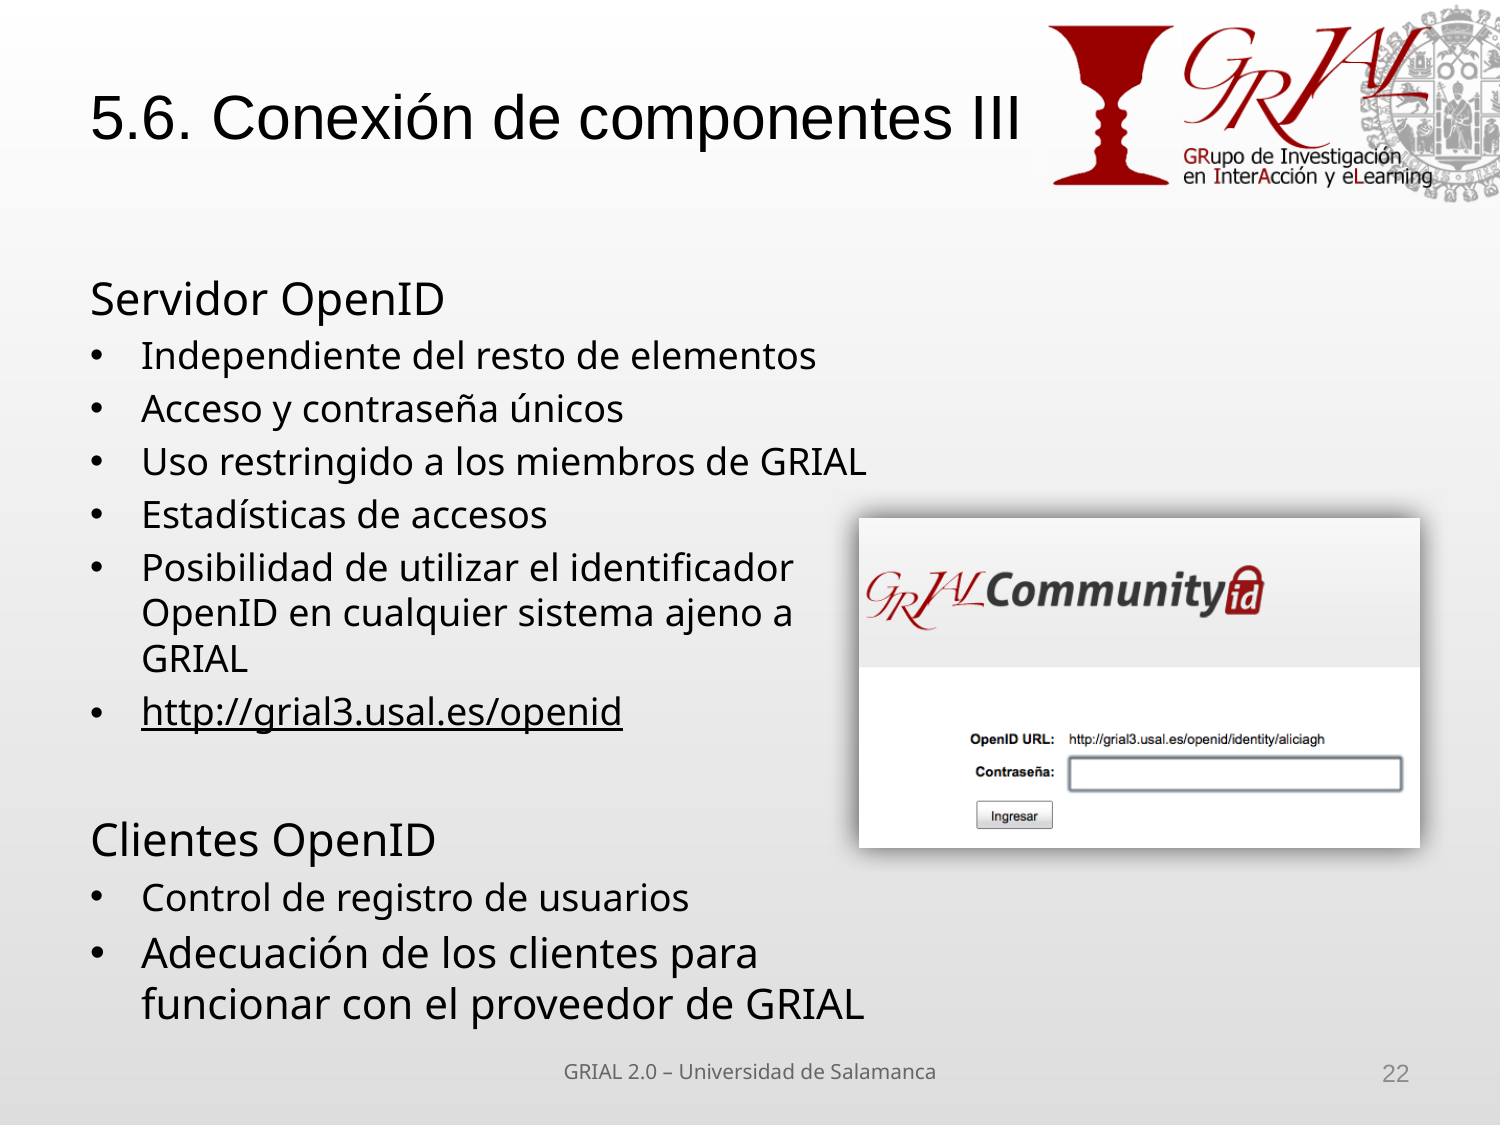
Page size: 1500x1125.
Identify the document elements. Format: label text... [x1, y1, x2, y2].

slide_number 22 [1074, 1042, 1425, 1103]
title 5.6. Conexión de componentes III [75, 20, 1040, 209]
picture [858, 518, 1421, 849]
picture [1039, 0, 1500, 209]
footer GRIAL 2.0 – Universidad de Salamanca [512, 1042, 988, 1103]
list Servidor OpenID Independiente del resto de elementos Acceso y contraseña únicos Uso restringido a los miembros de GRIAL Estadísticas de accesos Posibilidad de utilizar el identificador OpenID en cualquier sistema ajeno a GRIAL http://grial3.usal.es/openid Clientes OpenID Control de registro de usuarios Adecuación de los clientes para funcionar con el proveedor de GRIAL [75, 262, 926, 1043]
